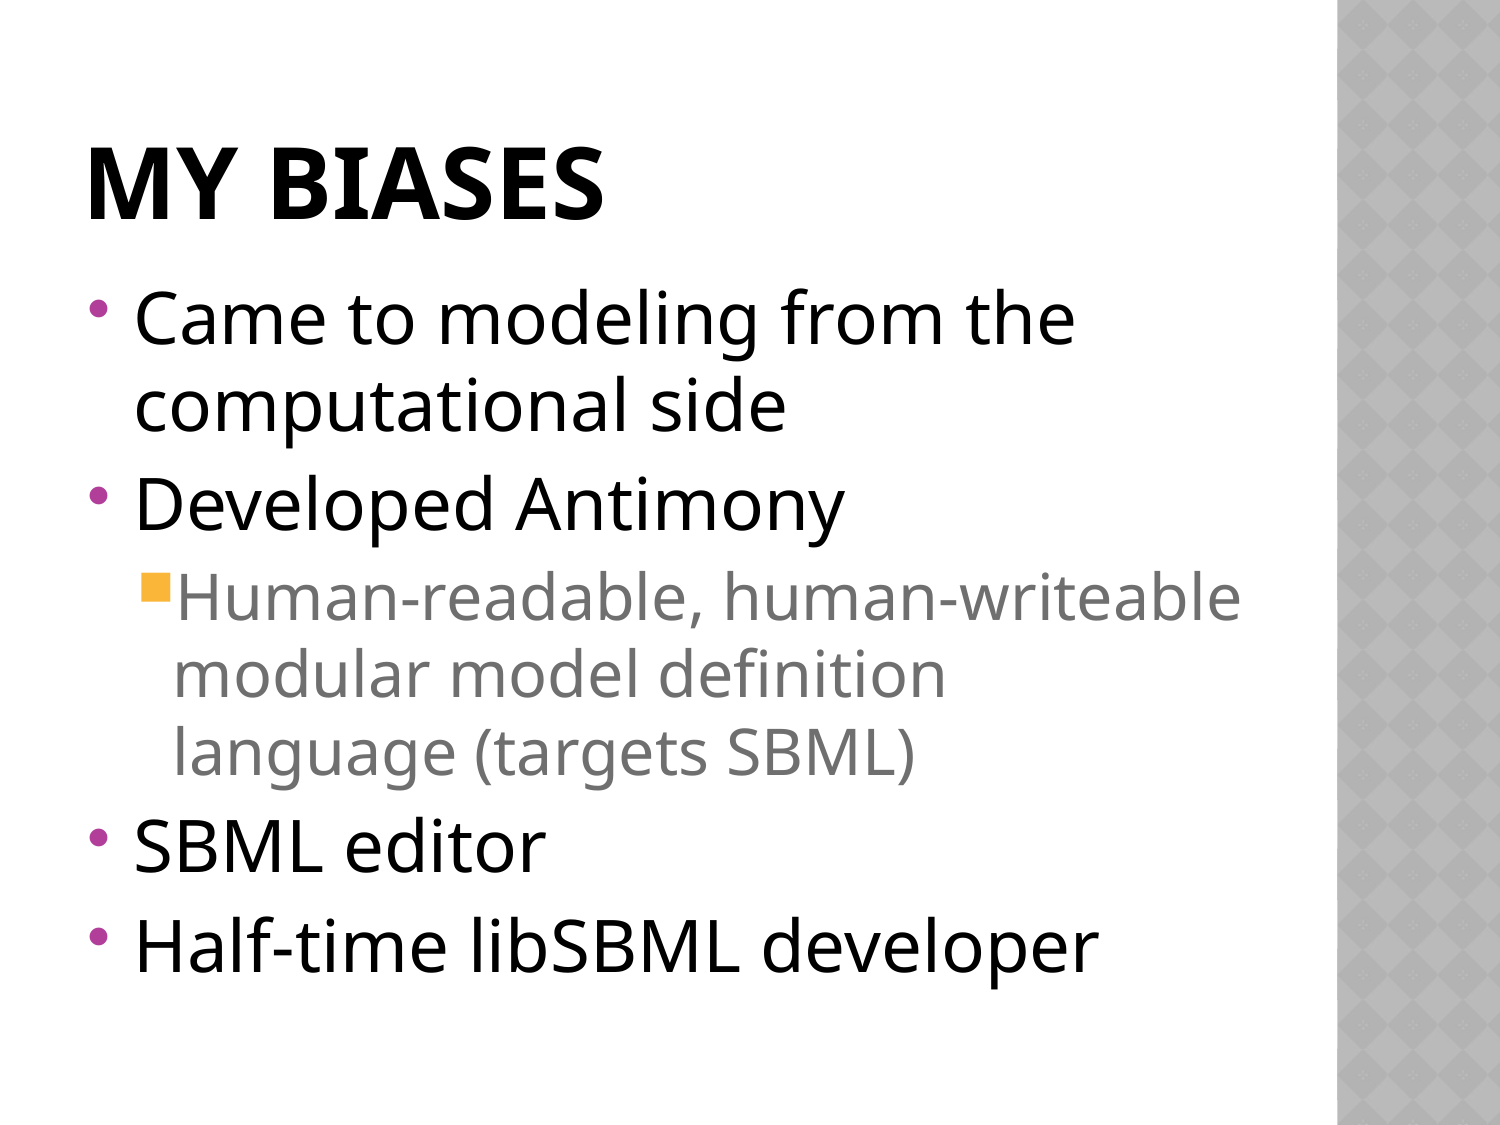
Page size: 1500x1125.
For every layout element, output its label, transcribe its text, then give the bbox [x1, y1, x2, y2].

list Came to modeling from the computational side Developed Antimony Human-readable, human-writeable modular model definition language (targets SBML) SBML editor Half-time libSBML developer [75, 264, 1263, 1059]
title My biases [75, 52, 1263, 240]
